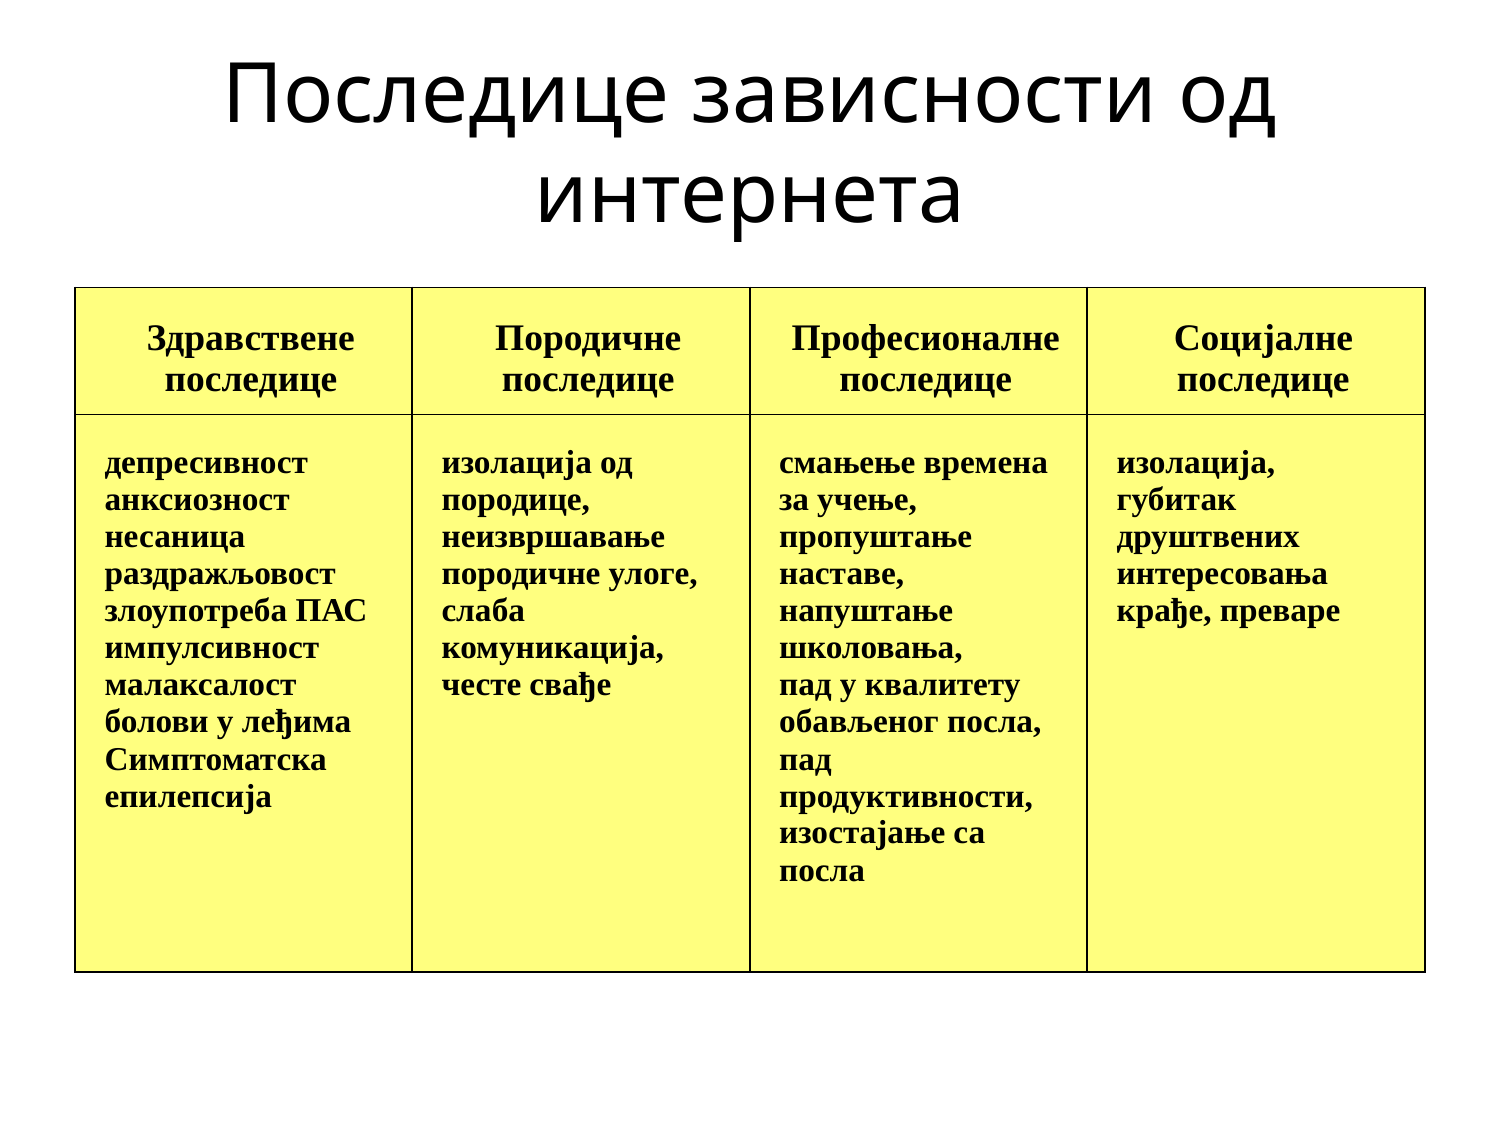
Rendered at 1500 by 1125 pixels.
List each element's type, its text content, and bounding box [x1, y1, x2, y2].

table_header Професионалне последице [751, 288, 1086, 414]
table_header Социјалне последице [1088, 288, 1424, 414]
table_cell изолација, губитак друштвених интересовања крађе, преваре [1088, 415, 1424, 971]
table_cell смањење времена за учење, пропуштање наставе, напуштање школовања, пад у квалитету обављеног посла, пад продуктивности, изостајање са посла [751, 415, 1086, 971]
title Последице зависности од интернета [74, 44, 1426, 233]
table_header Здравствене последице [76, 288, 411, 414]
table_cell депресивност анксиозност несаница раздражљовост злоупотреба ПАС импулсивност малаксалост болови у леђима Симптоматска епилепсија [76, 415, 411, 971]
table_cell изолација од породице, неизвршавање породичне улоге, слаба комуникација, честе свађе [413, 415, 749, 971]
table_header Породичне последице [413, 288, 749, 414]
